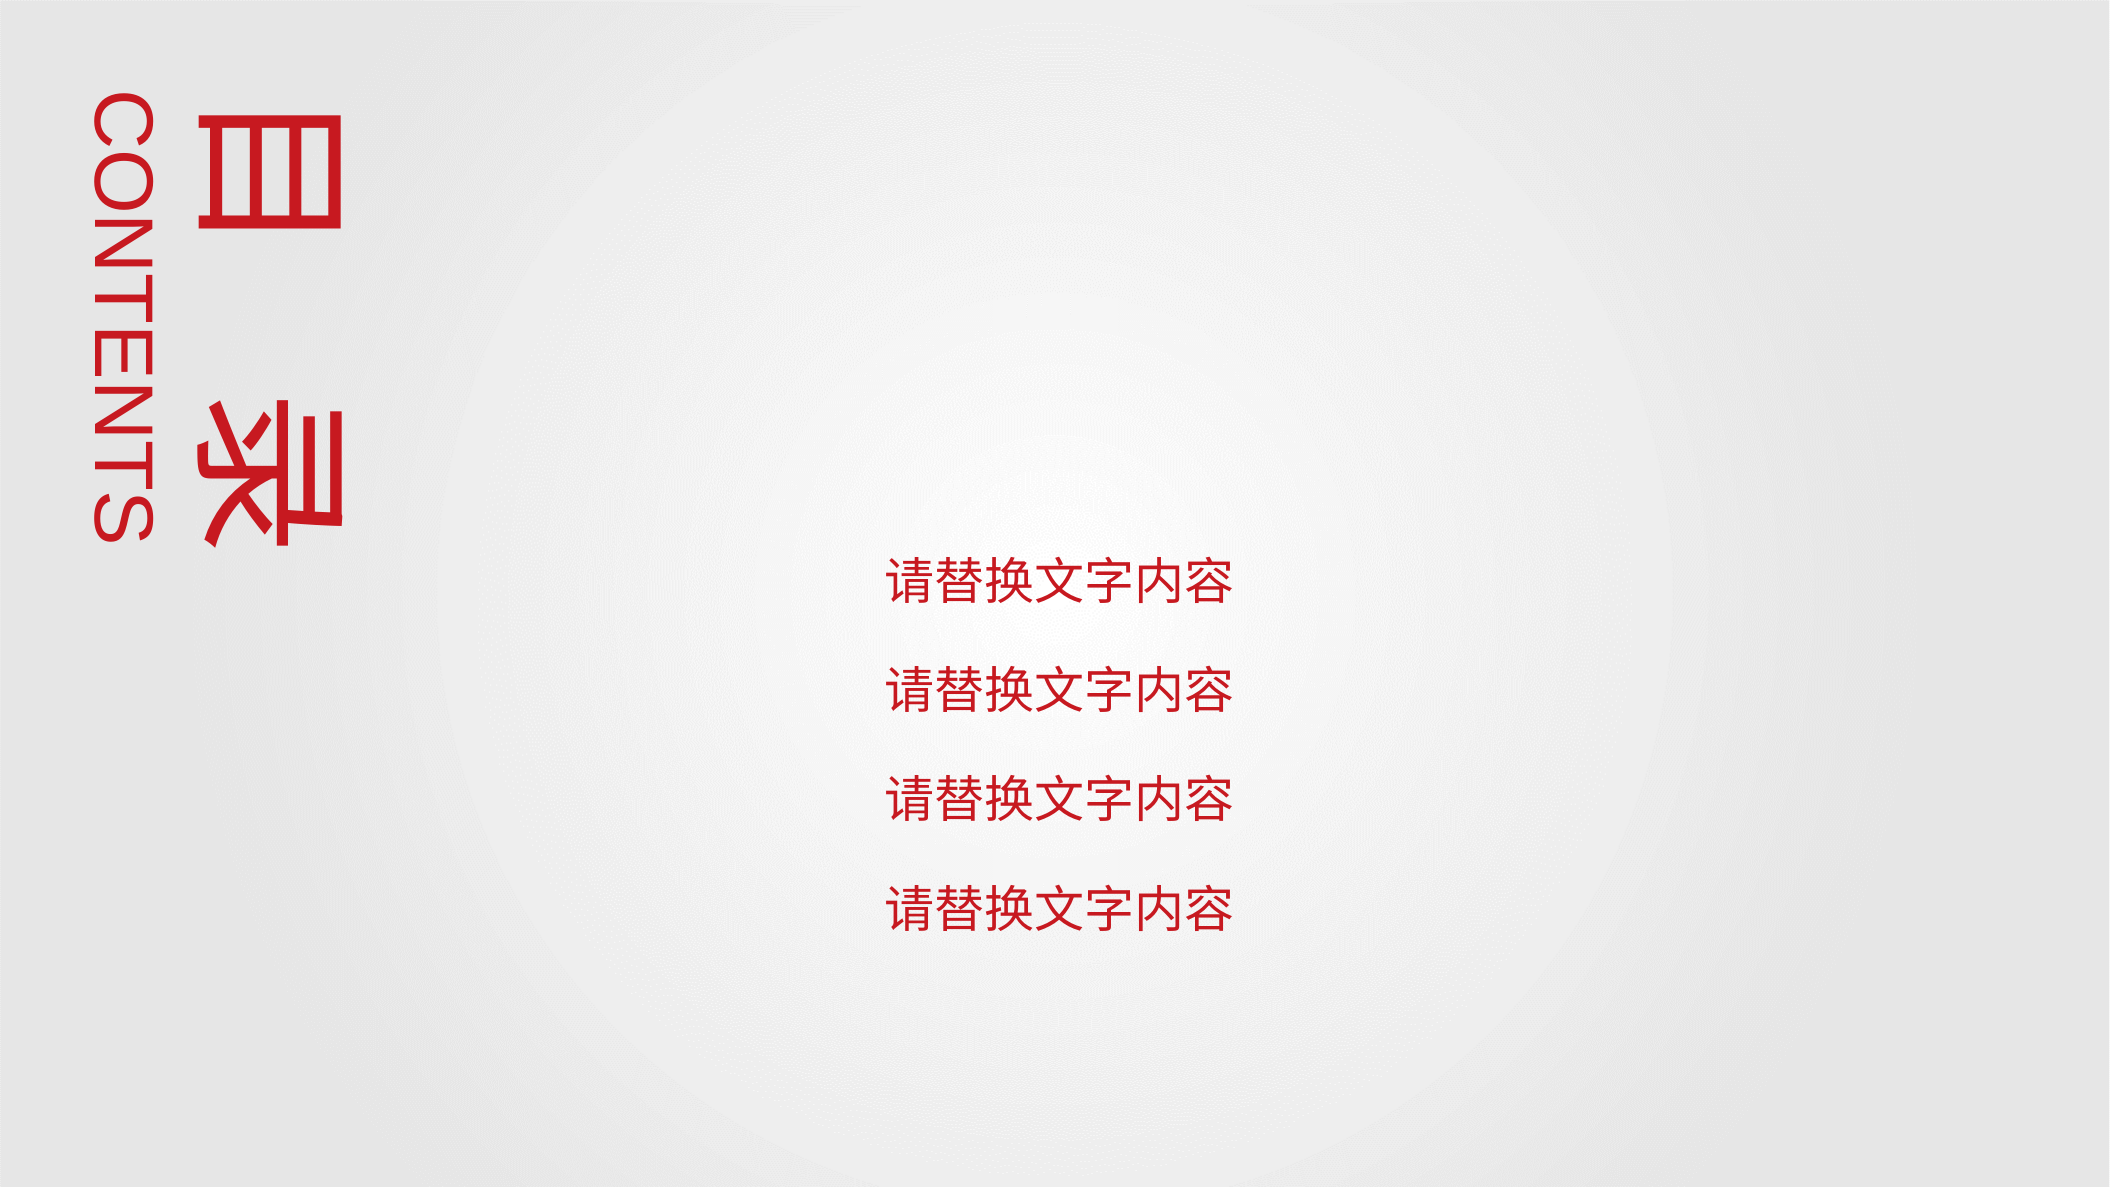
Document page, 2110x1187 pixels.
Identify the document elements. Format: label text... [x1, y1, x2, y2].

text_box 目 录 CONTENTS [59, 81, 395, 581]
text_box 请替换文字内容 [870, 760, 1250, 836]
text_box 请替换文字内容 [870, 542, 1250, 617]
picture [0, 0, 2110, 1187]
text_box 请替换文字内容 [870, 869, 1250, 945]
text_box 请替换文字内容 [870, 651, 1250, 727]
